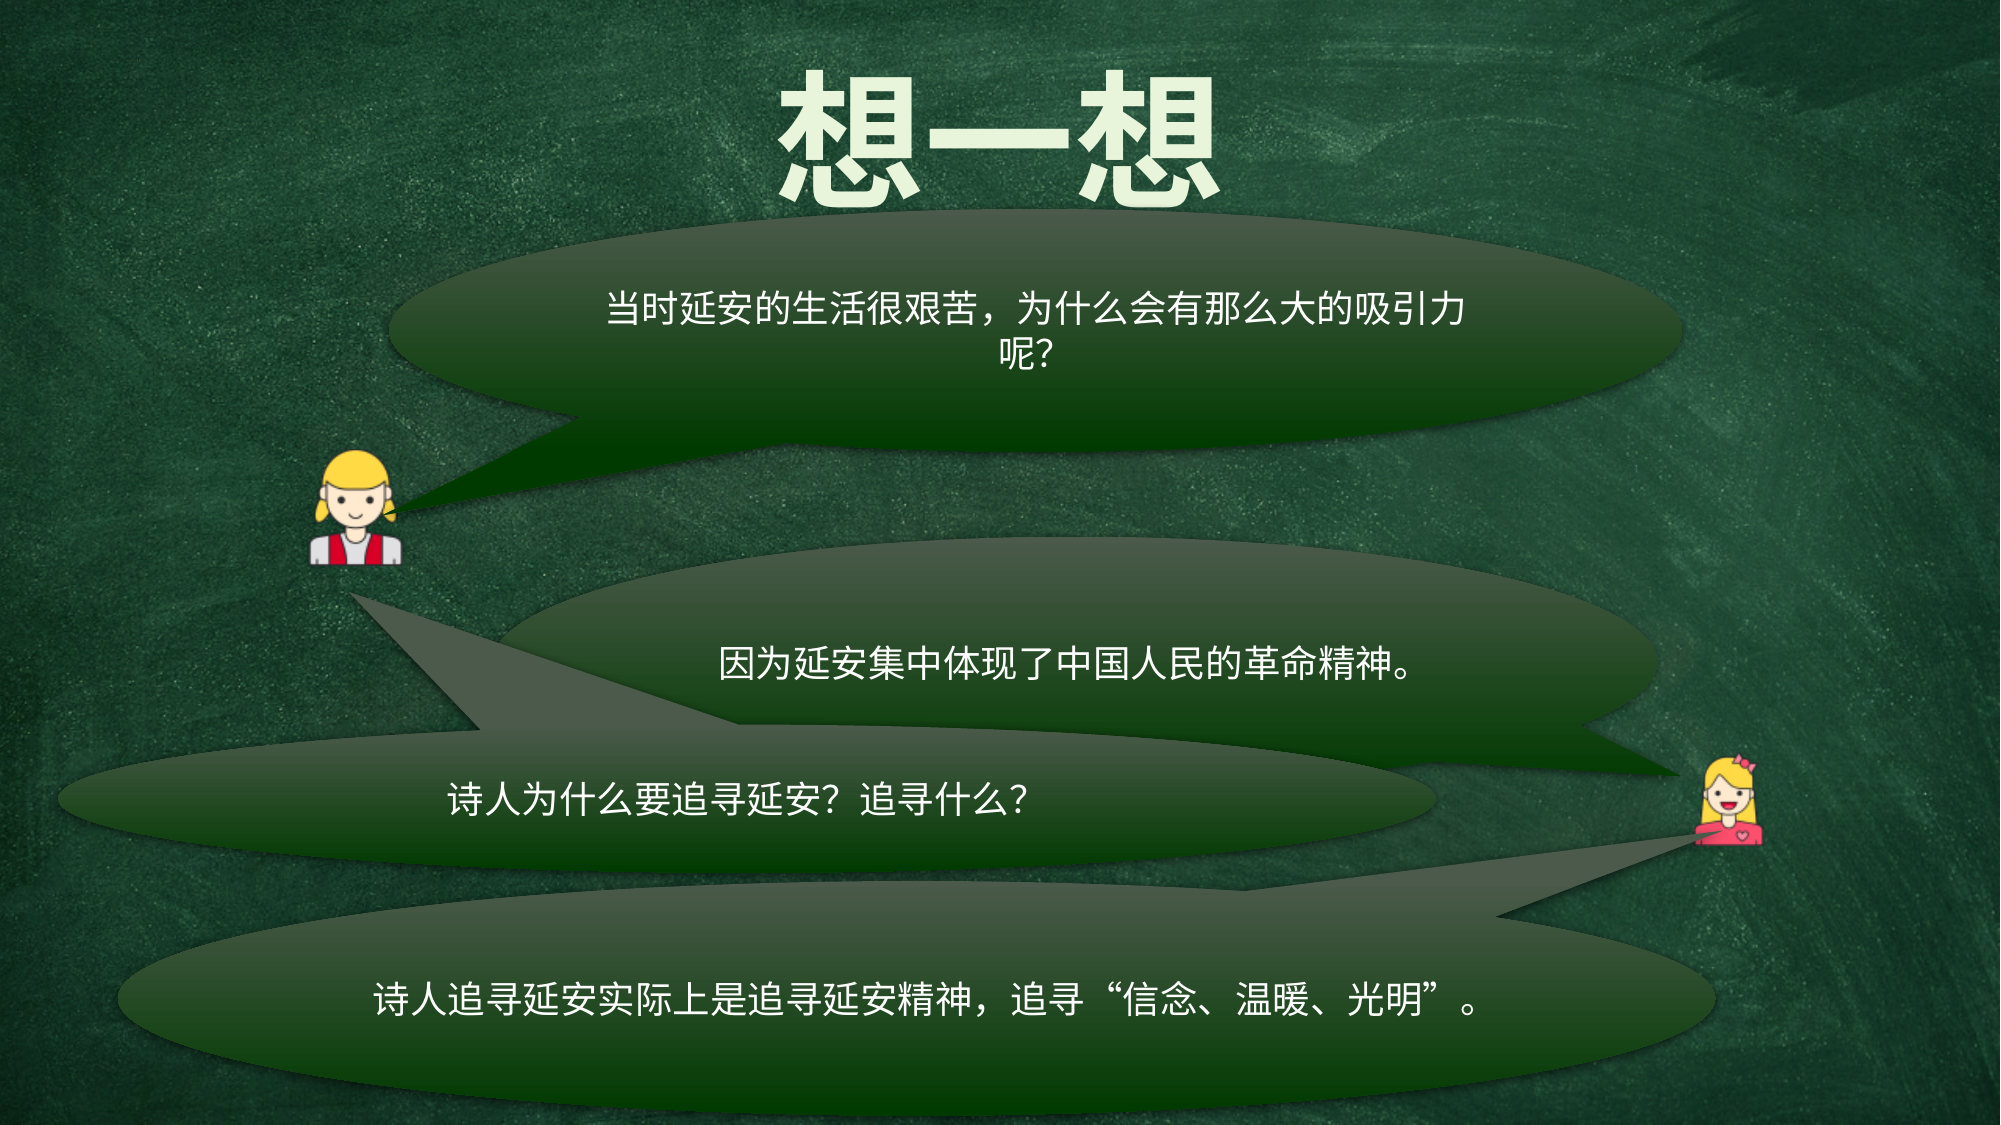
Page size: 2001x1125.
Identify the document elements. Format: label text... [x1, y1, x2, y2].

picture [0, 0, 2000, 1125]
text_box 当时延安的生活很艰苦，为什么会有那么大的吸引力呢？ [389, 208, 1682, 510]
text_box 诗人追寻延安实际上是追寻延安精神，追寻“信念、温暖、光明”。 [117, 835, 1716, 1116]
text_box 因为延安集中体现了中国人民的革命精神。 [503, 536, 1681, 777]
text_box 诗人为什么要追寻延安？追寻什么？ [58, 591, 1436, 873]
text_box 想一想 [760, 39, 1240, 215]
